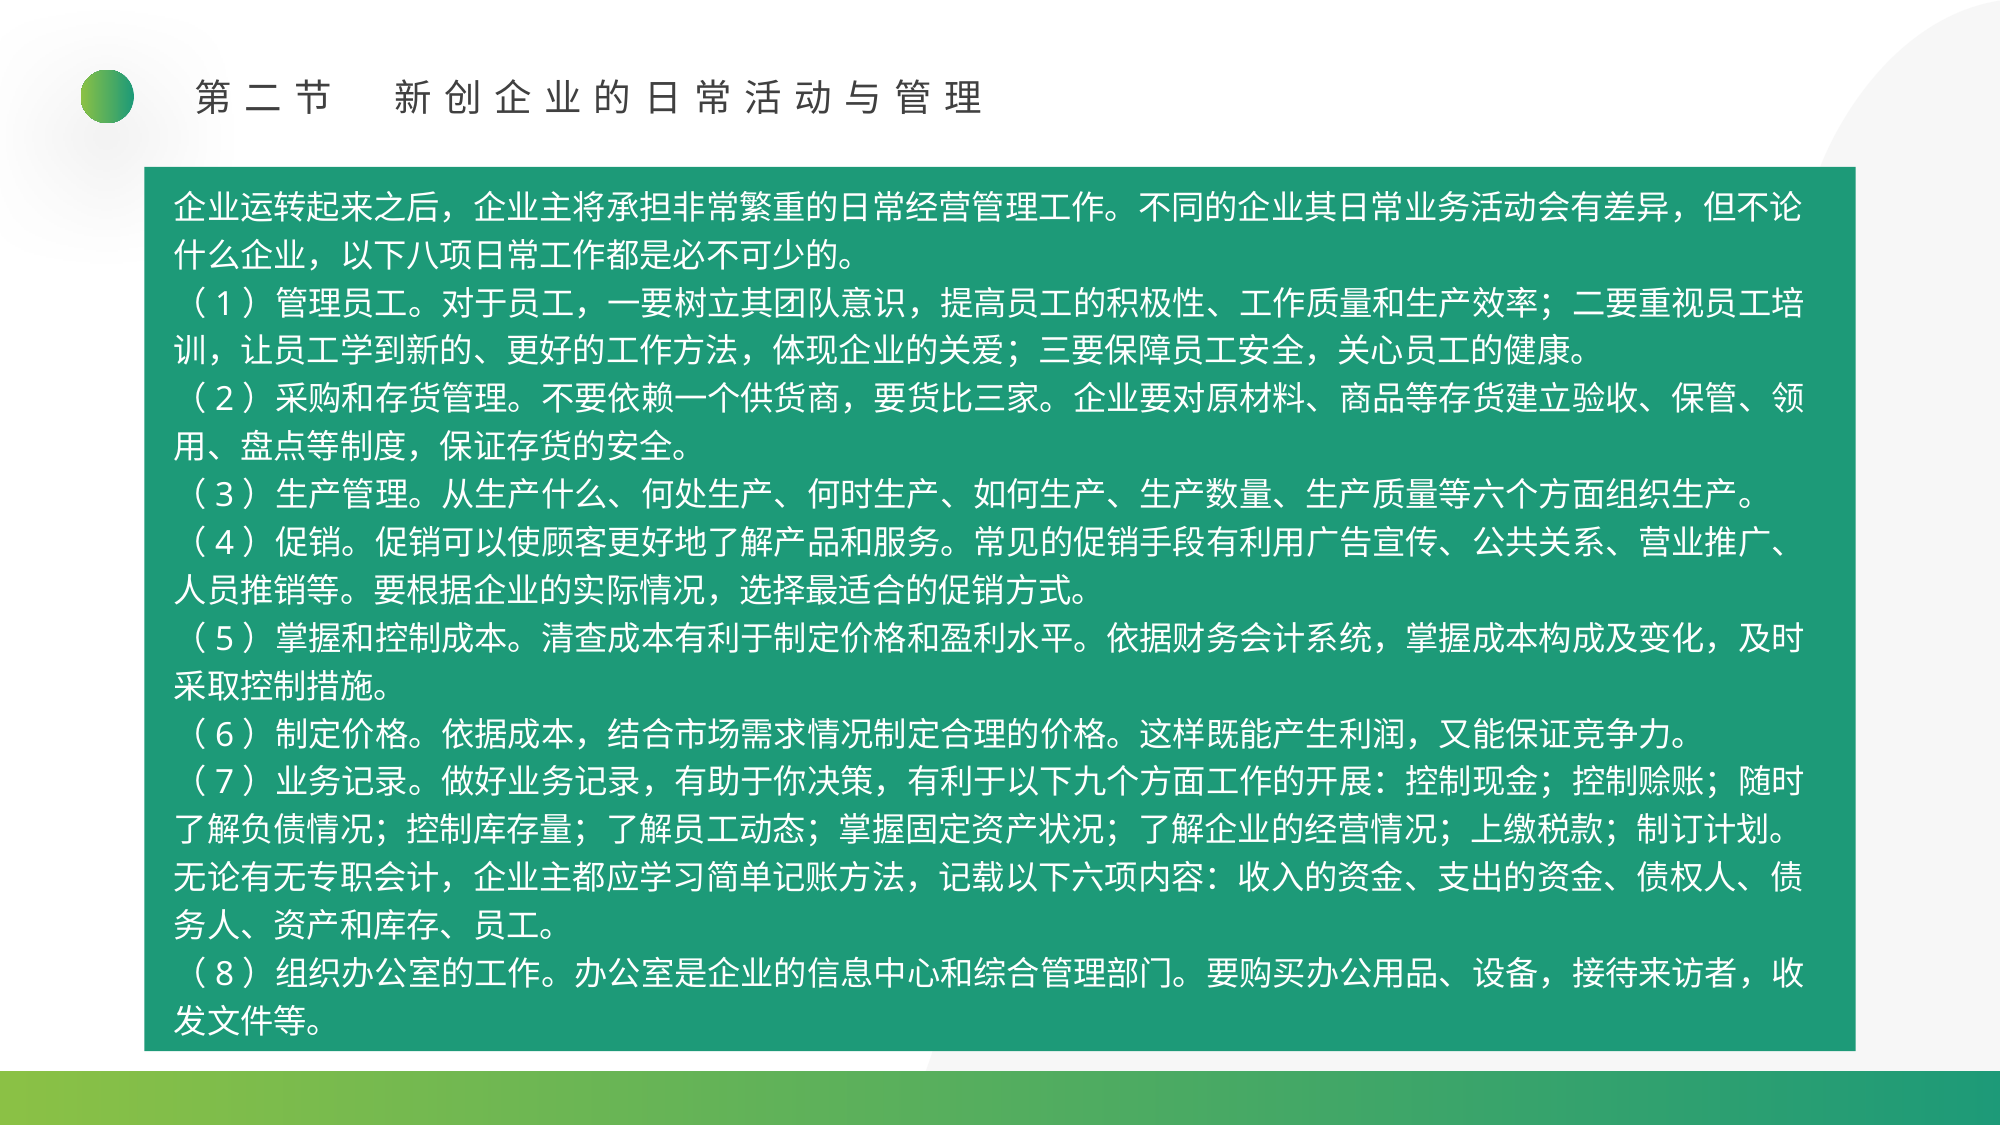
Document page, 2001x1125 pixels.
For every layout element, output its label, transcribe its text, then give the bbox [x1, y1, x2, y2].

text_box 第二节 新创企业的日常活动与管理 [179, 66, 1098, 127]
text_box 企业运转起来之后，企业主将承担非常繁重的日常经营管理工作。不同的企业其日常业务活动会有差异，但不论什么企业，以下八项日常工作都是必不可少的。 （1）管理员工。对于员工，一要树立其团队意识，提高员工的积极性、工作质量和生产效率；二要重视员工培训，让员工学到新的、更好的工作方法，体现企业的关爱；三要保障员工安全，关心员工的健康。 （2）采购和存货管理。不要依赖一个供货商，要货比三家。企业要对原材料、商品等存货建立验收、保管、领用、盘点等制度，保证存货的安全。 （3）生产管理。从生产什么、何处生产、何时生产、如何生产、生产数量、生产质量等六个方面组织生产。 （4）促销。促销可以使顾客更好地了解产品和服务。常见的促销手段有利用广告宣传、公共关系、营业推广、人员推销等。要根据企业的实际情况，选择最适合的促销方式。 （5）掌握和控制成本。清查成本有利于制定价格和盈利水平。依据财务会计系统，掌握成本构成及变化，及时采取控制措施。 （6）制定价格。依据成本，结合市场需求情况制定合理的价格。这样既能产生利润，又能保证竞争力。 （7）业务记录。做好业务记录，有助于你决策，有利于以下九个方面工作的开展：控制现金；控制赊账；随时了解负债情况；控制库存量；了解员工动态；掌握固定资产状况；了解企业的经营情况；上缴税款；制订计划。无论有无专职会计，企业主都应学习简单记账方法，记载以下六项内容：收入的资金、支出的资金、债权人、债务人、资产和库存、员工。 （8）组织办公室的工作。办公室是企业的信息中心和综合管理部门。要购买办公用品、设备，接待来访者，收发文件等。 [143, 166, 1857, 1052]
